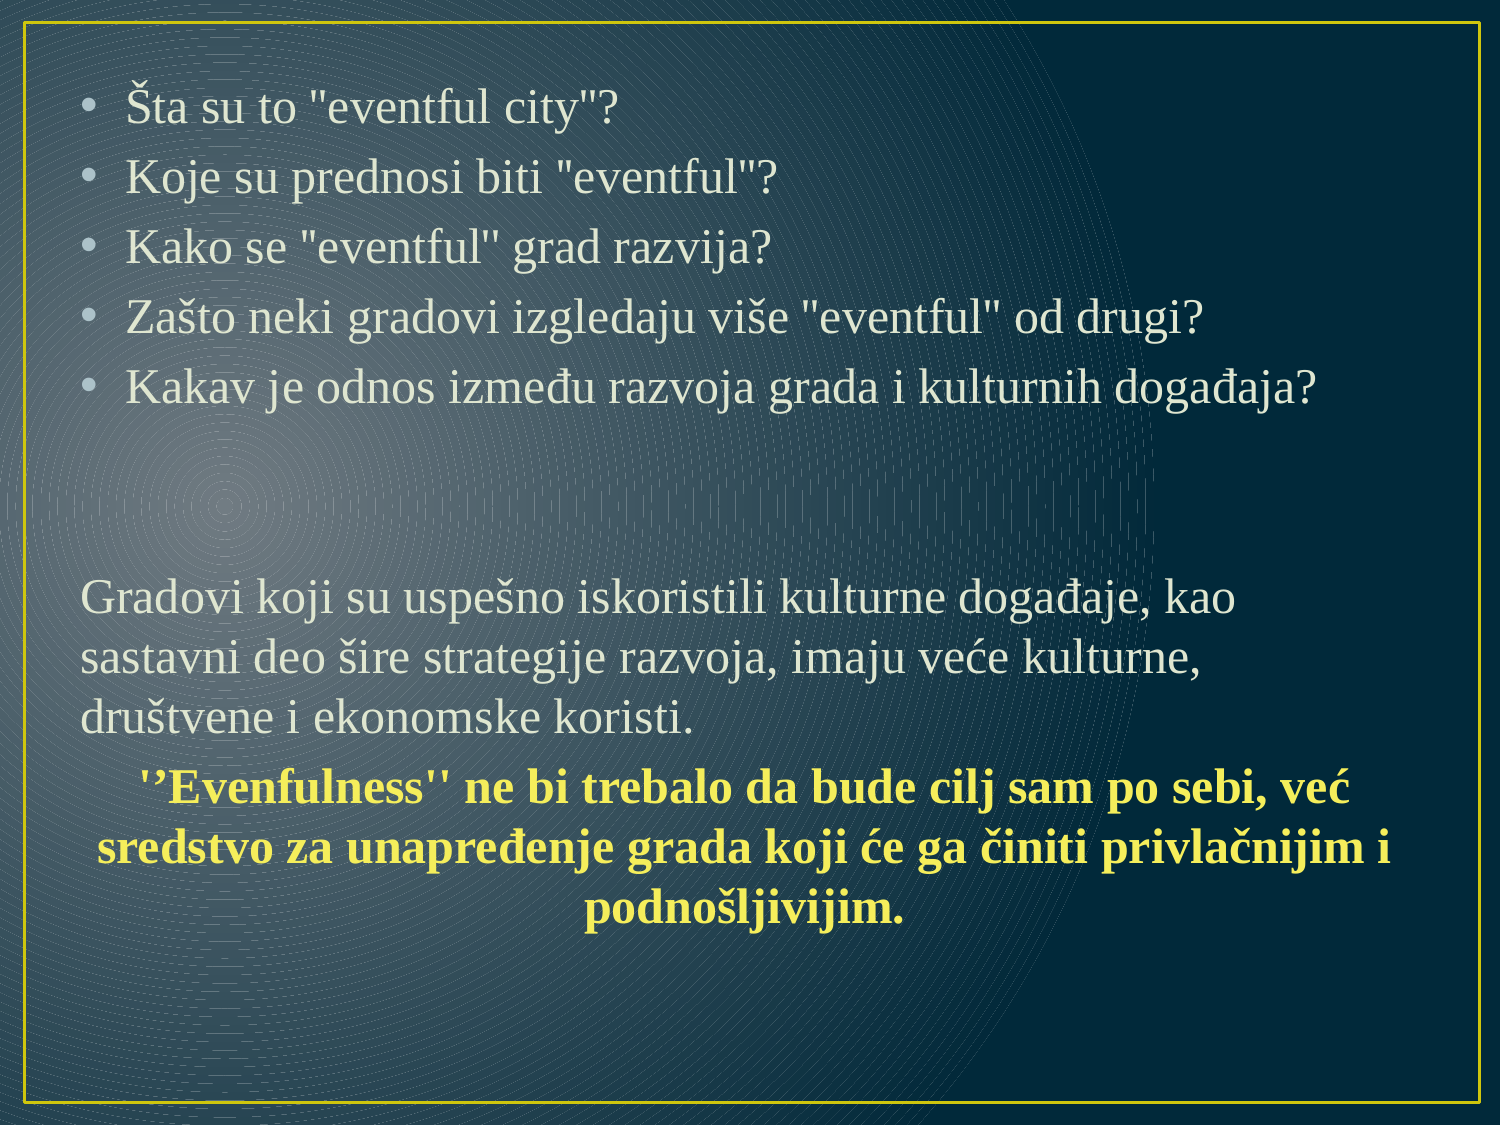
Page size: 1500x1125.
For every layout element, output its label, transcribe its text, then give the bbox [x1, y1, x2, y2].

list Šta su to ''eventful city''? Koje su prednosi biti ''eventful''? Kako se ''eventful'' grad razvija? Zašto neki gradovi izgledaju više ''eventful'' od drugi? Kakav je odnos između razvoja grada i kulturnih događaja? Gradovi koji su uspešno iskoristili kulturne događaje, kao sastavni deo šire strategije razvoja, imaju veće kulturne, društvene i ekonomske koristi. '’Evenfulness'' ne bi trebalo da bude cilj sam po sebi, već sredstvo za unapređenje grada koji će ga činiti privlačnijim i podnošljivijim. [64, 66, 1425, 1005]
